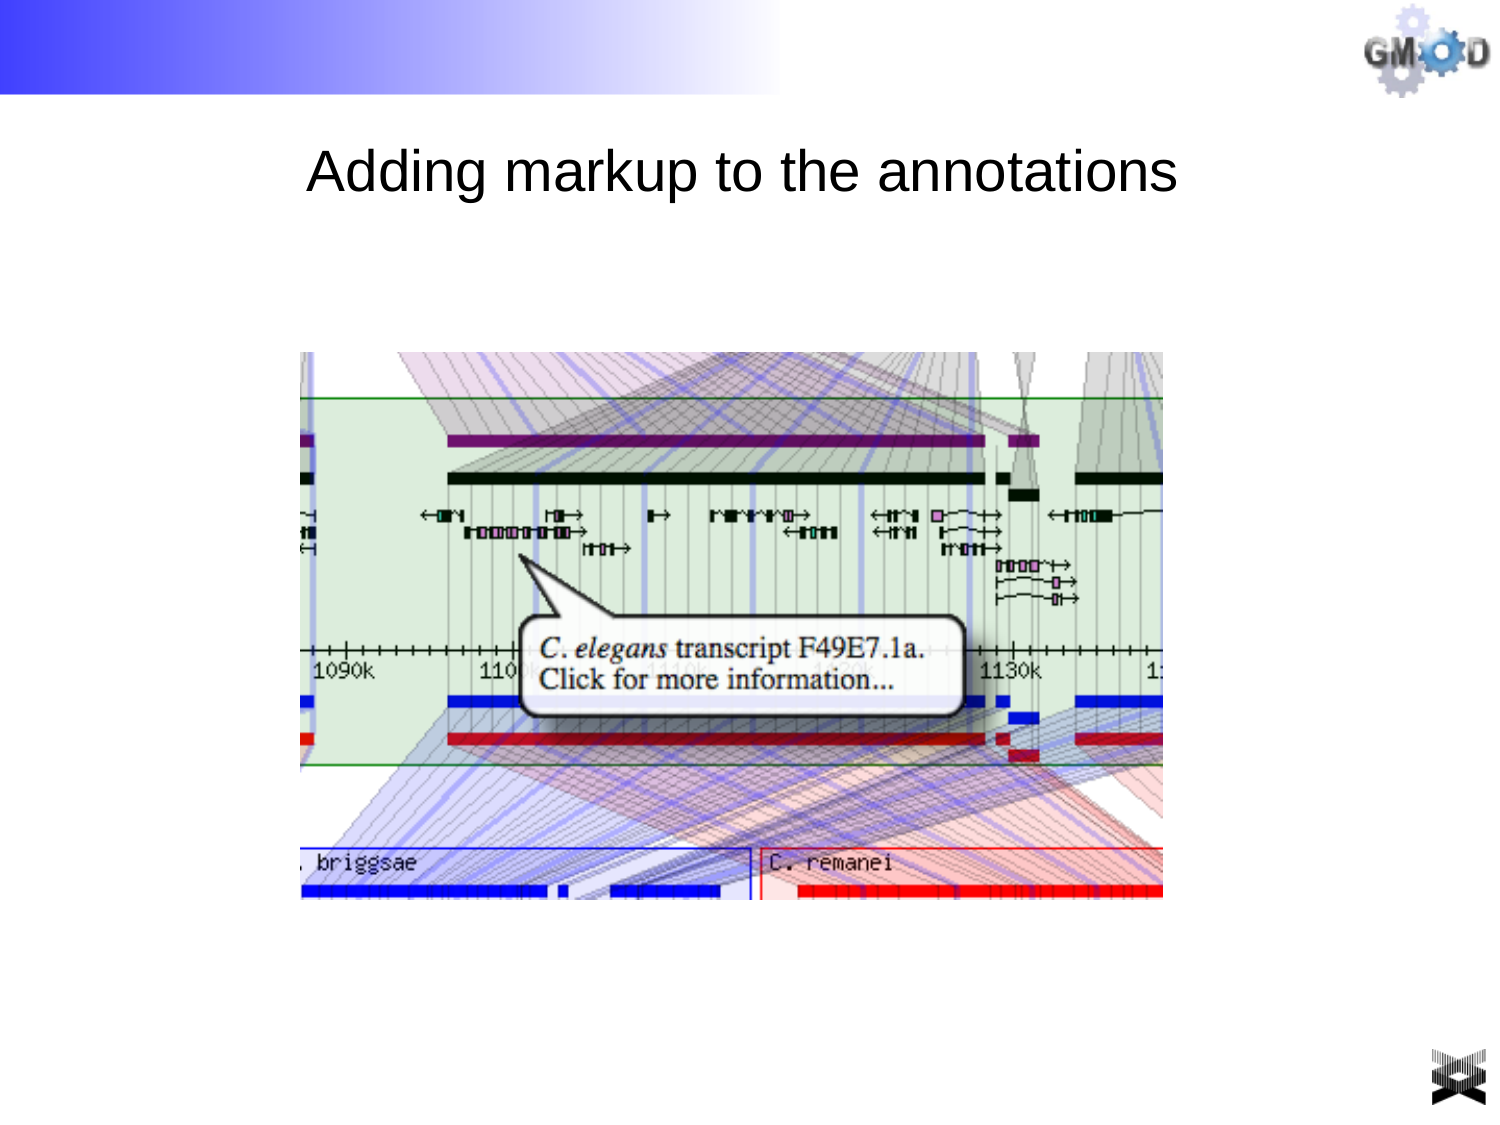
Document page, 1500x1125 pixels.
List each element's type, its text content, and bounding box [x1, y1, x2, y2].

picture [1431, 1049, 1487, 1105]
text_box Adding markup to the annotations [287, 125, 1200, 211]
picture [299, 351, 1163, 901]
